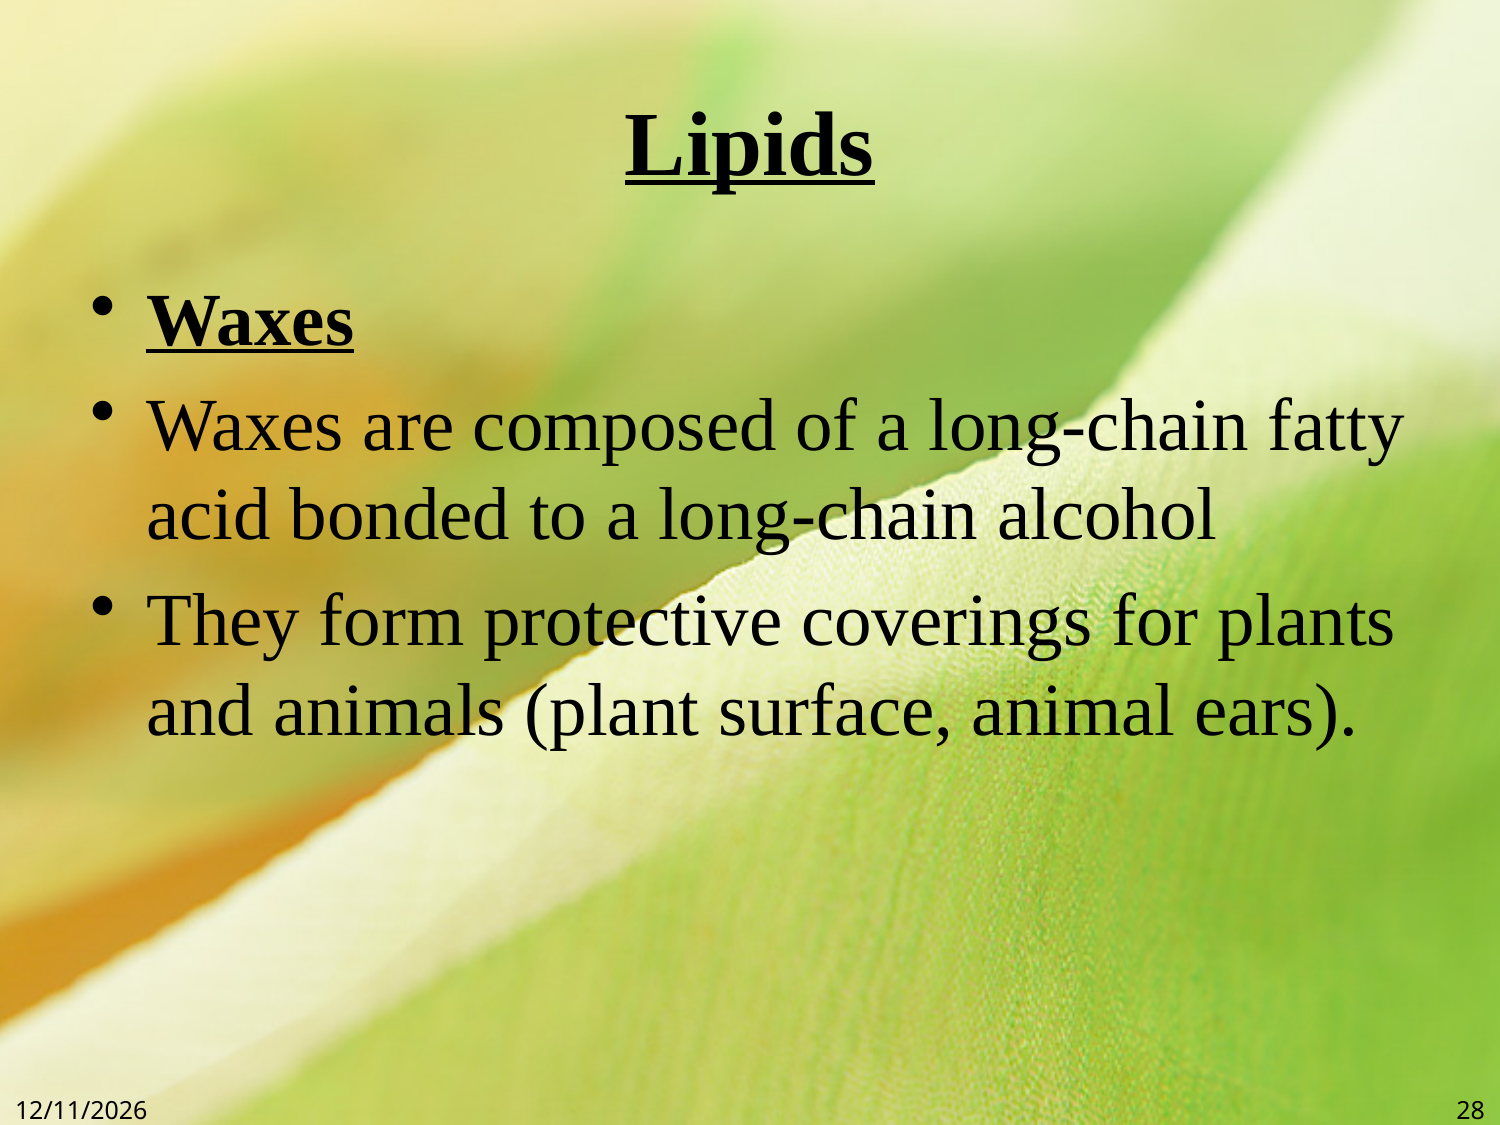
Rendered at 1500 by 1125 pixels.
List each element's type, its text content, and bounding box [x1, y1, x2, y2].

slide_number 28 [1324, 1087, 1500, 1125]
list Waxes Waxes are composed of a long-chain fatty acid bonded to a long-chain alcohol They form protective coverings for plants and animals (plant surface, animal ears). [74, 262, 1426, 1006]
title Lipids [74, 44, 1426, 233]
picture [0, 0, 1500, 1125]
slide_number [0, 1087, 351, 1125]
